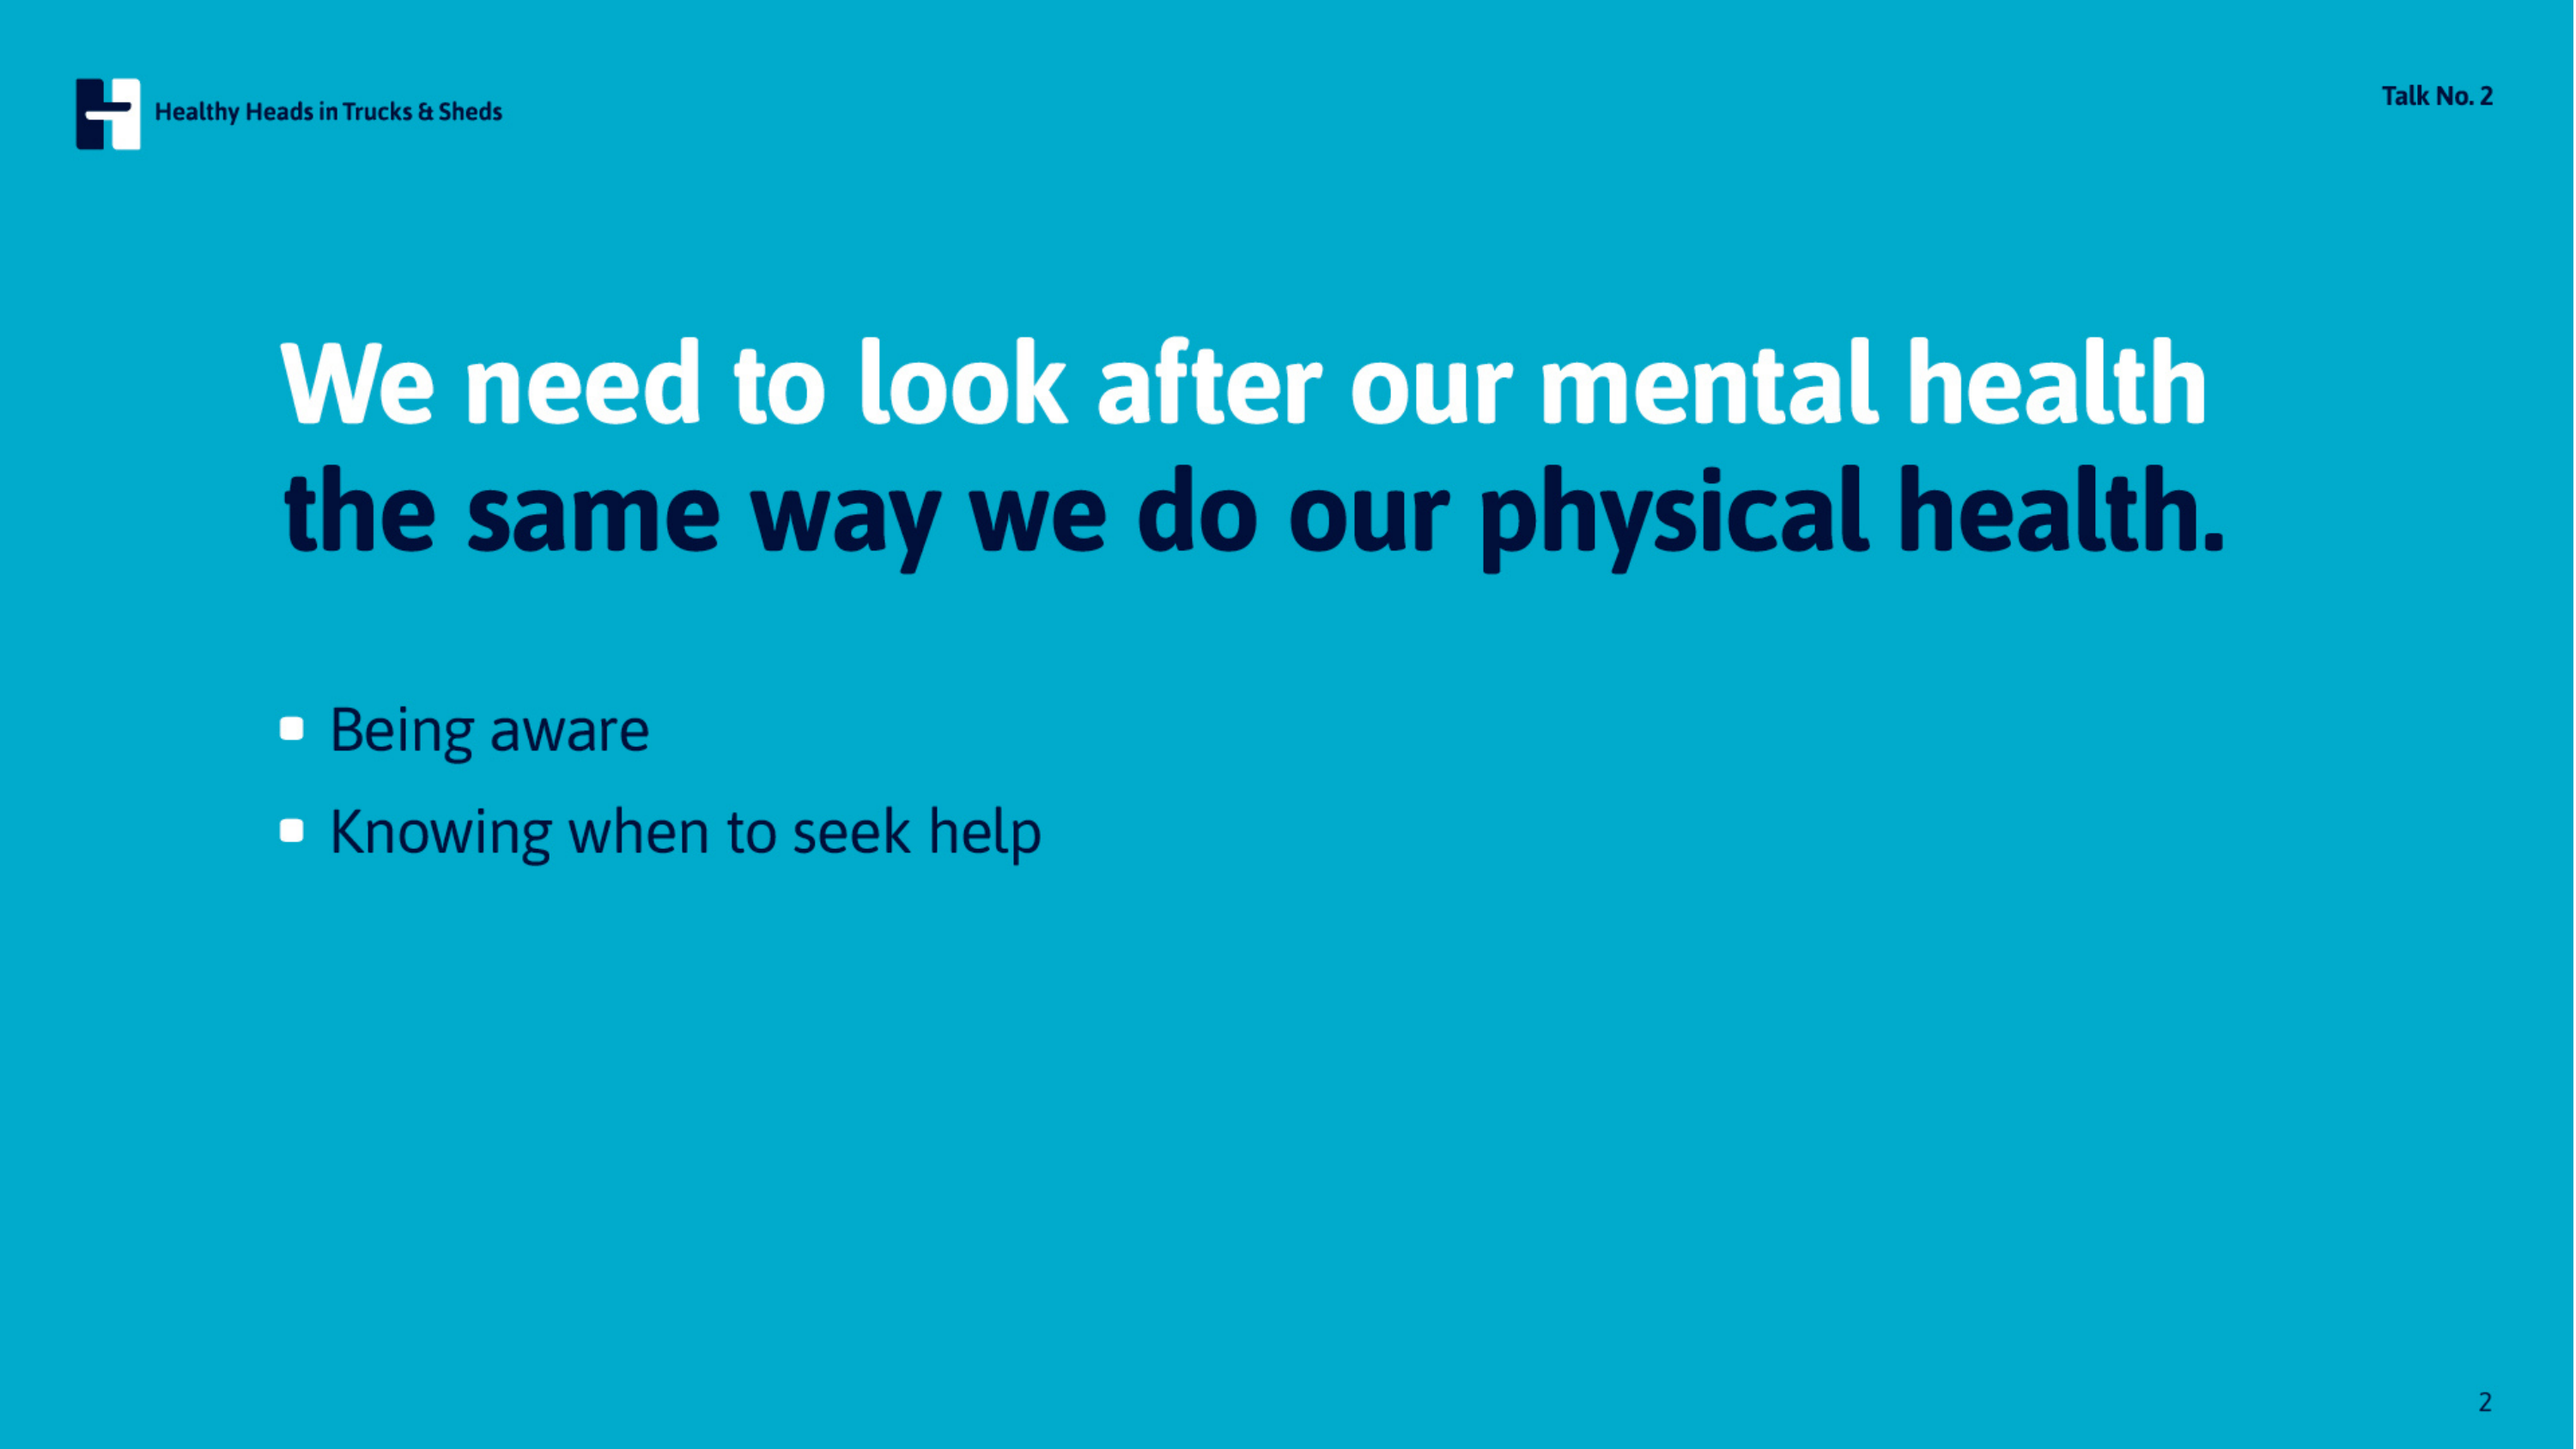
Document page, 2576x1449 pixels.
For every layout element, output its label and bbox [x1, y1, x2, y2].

text_box [0, 0, 2574, 1449]
